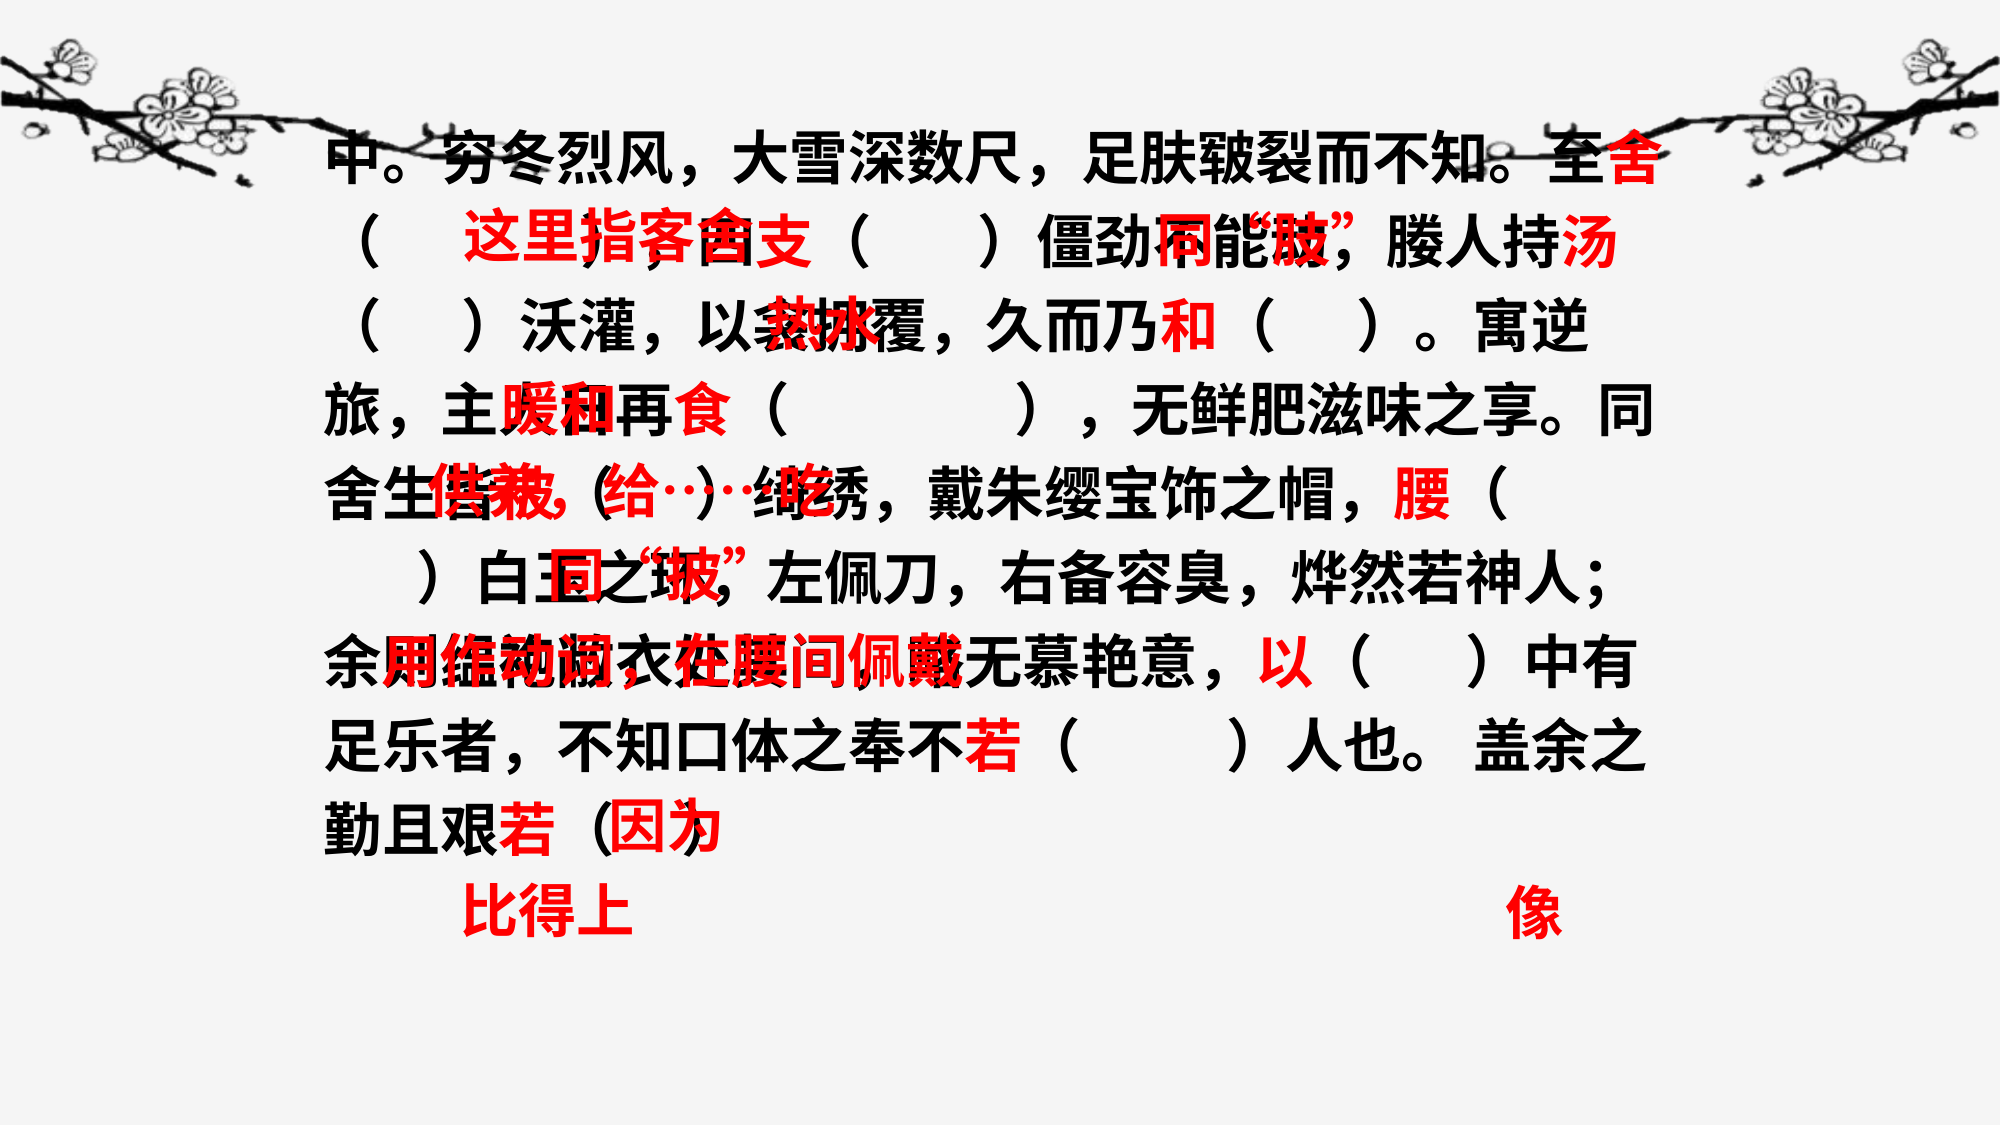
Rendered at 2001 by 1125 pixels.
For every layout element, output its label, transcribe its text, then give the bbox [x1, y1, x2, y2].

text_box 比得上 [445, 852, 702, 952]
text_box 供养，给……吃 [412, 432, 874, 532]
text_box 暖和 [486, 351, 641, 432]
picture [0, 0, 673, 310]
picture [1327, 0, 2000, 310]
text_box 用作动词，在腰间佩戴 [367, 602, 994, 702]
text_box 热水 [750, 265, 919, 365]
text_box 同“披” [533, 516, 804, 602]
text_box 同“肢” [1141, 182, 1412, 281]
text_box 像 [1490, 854, 1617, 954]
text_box 因为 [593, 767, 749, 867]
text_box 中。穷冬烈风，大雪深数尺，足肤皲裂而不知。至舍（ ），四支（ ）僵劲不能动，媵人持汤（ ）沃灌，以衾拥覆，久而乃和（ ）。寓逆旅，主人日再食（ ），无鲜肥滋味之享。同舍生皆被（ ）绮绣，戴朱缨宝饰之帽，腰（ ）白玉之环，左佩刀，右备容臭，烨然若神人；余则缊袍敝衣处其间，略无慕艳意，以（ ）中有足乐者，不知口体之奉不若（ ）人也。 盖余之勤且艰若（ ） [309, 99, 1692, 871]
text_box 这里指客舍 [448, 178, 790, 277]
